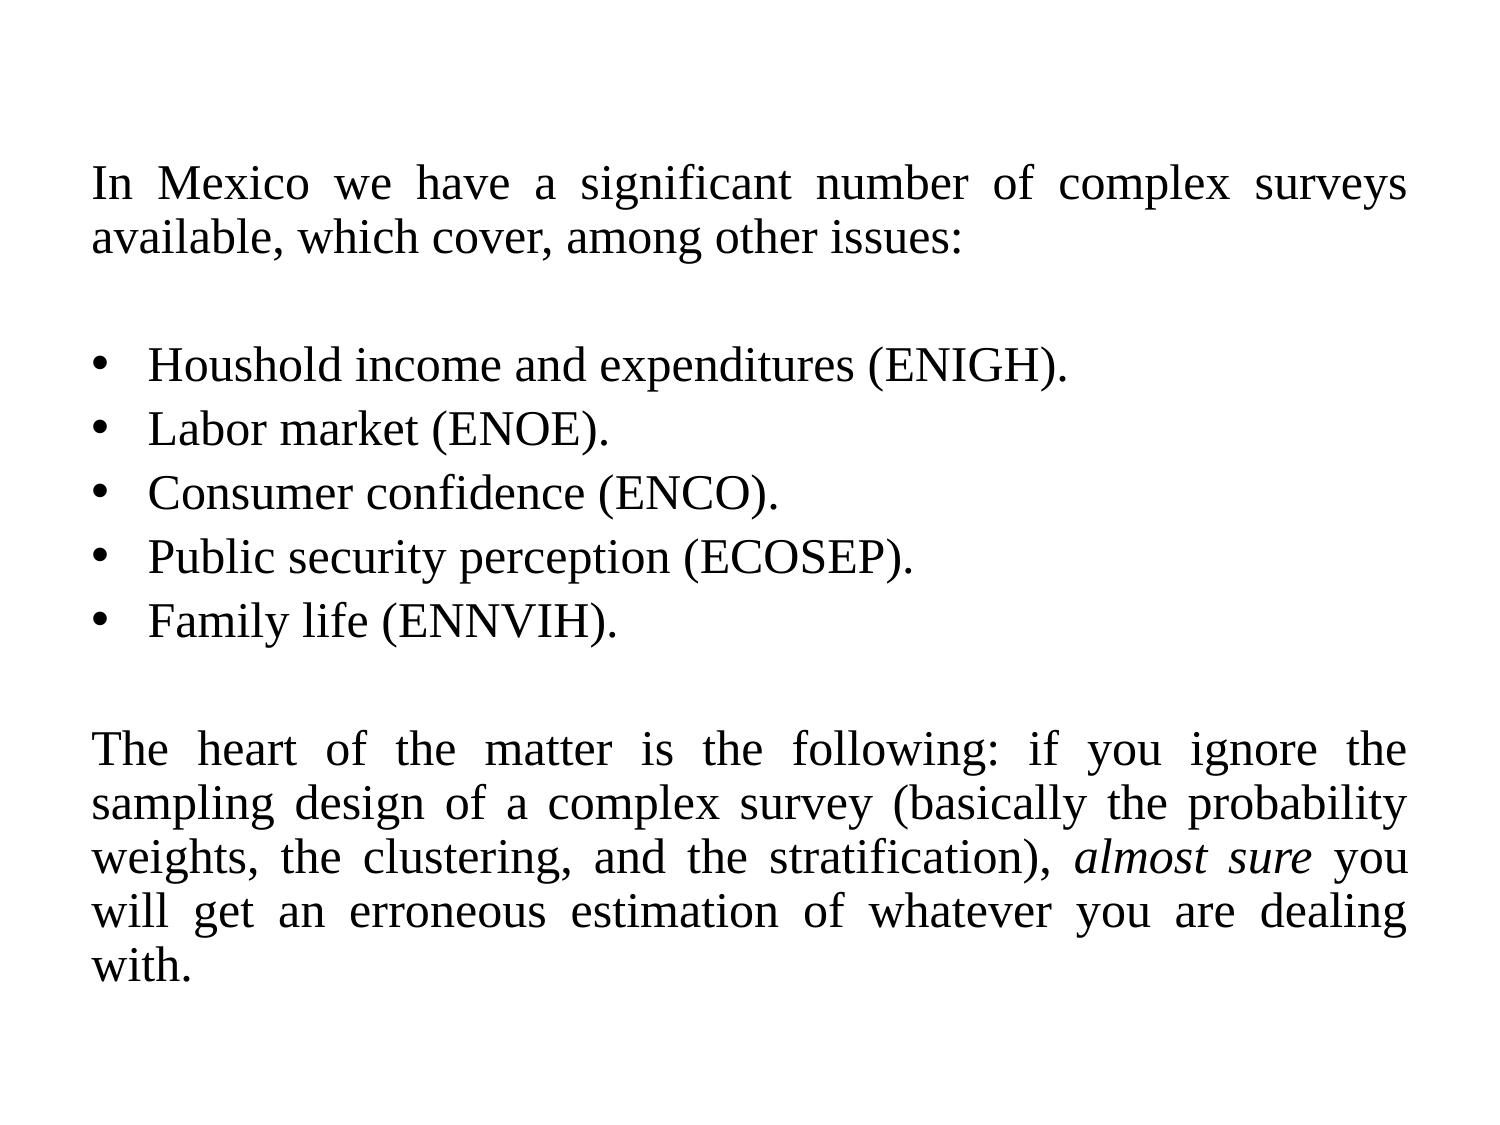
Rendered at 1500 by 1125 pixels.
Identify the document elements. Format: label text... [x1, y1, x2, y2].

text_box In Mexico we have a significant number of complex surveys available, which cover, among other issues: Houshold income and expenditures (ENIGH). Labor market (ENOE). Consumer confidence (ENCO). Public security perception (ECOSEP). Family life (ENNVIH). The heart of the matter is the following: if you ignore the sampling design of a complex survey (basically the probability weights, the clustering, and the stratification), almost sure you will get an erroneous estimation of whatever you are dealing with. [76, 148, 1424, 1000]
